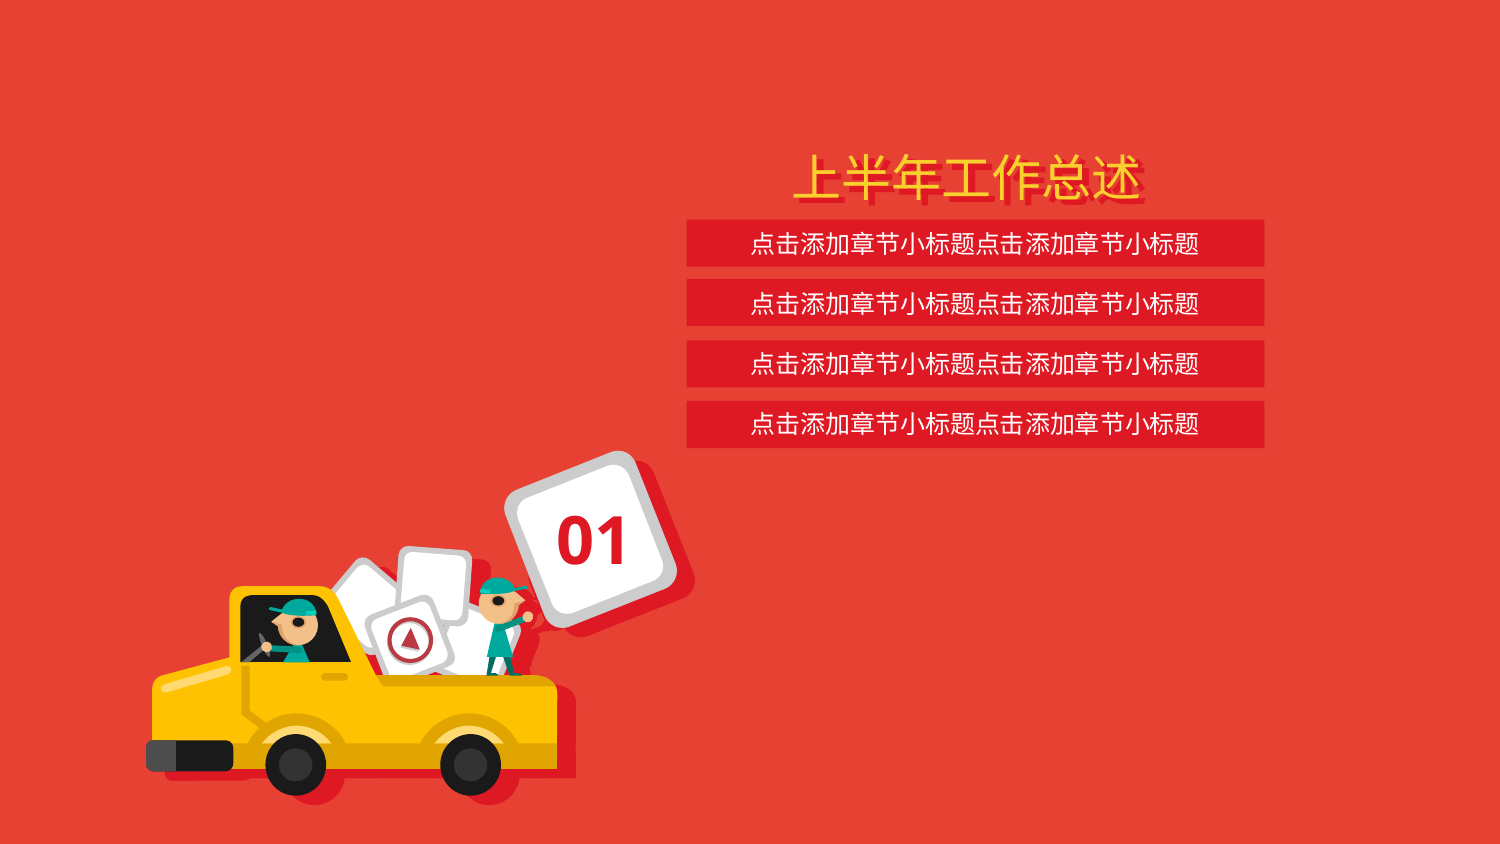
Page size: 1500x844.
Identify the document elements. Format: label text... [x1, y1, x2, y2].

text_box 点击添加章节小标题点击添加章节小标题 [735, 400, 1216, 446]
text_box 点击添加章节小标题点击添加章节小标题 [735, 340, 1216, 386]
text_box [776, 139, 1178, 281]
text_box [686, 340, 1265, 388]
text_box 点击添加章节小标题点击添加章节小标题 [1178, 220, 1216, 266]
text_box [146, 448, 698, 806]
text_box [1178, 219, 1265, 267]
text_box 点击添加章节小标题点击添加章节小标题 [735, 220, 776, 266]
text_box [686, 219, 776, 267]
text_box [686, 279, 1265, 327]
text_box 点击添加章节小标题点击添加章节小标题 [735, 280, 1216, 326]
text_box [686, 400, 1265, 449]
